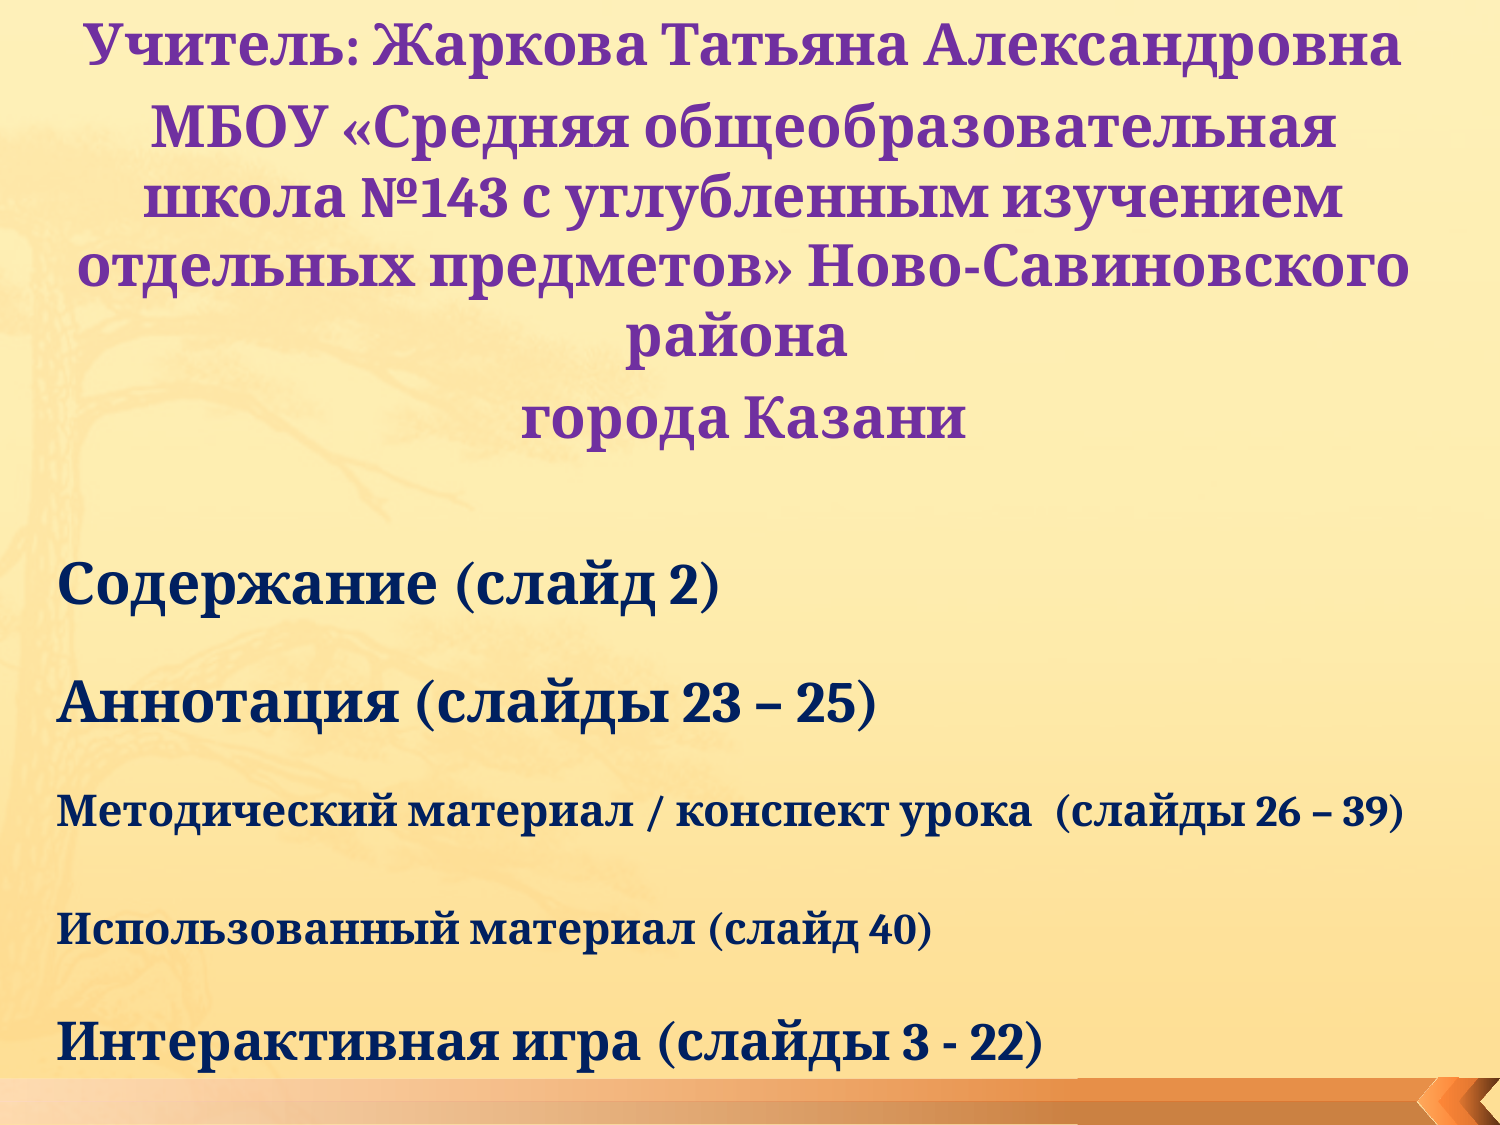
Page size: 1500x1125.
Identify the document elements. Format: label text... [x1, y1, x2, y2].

text_box Учитель: Жаркова Татьяна Александровна МБОУ «Средняя общеобразовательная школа №143 с углубленным изучением отдельных предметов» Ново-Савиновского района города Казани [41, 0, 1447, 480]
text_box Интерактивная игра (слайды 3 - 22) [41, 999, 1092, 1094]
text_box Методический материал / конспект урока (слайды 26 – 39) [41, 775, 1459, 870]
text_box Аннотация (слайды 23 – 25) [41, 656, 1092, 752]
text_box Использованный материал (слайд 40) [41, 893, 1092, 988]
subtitle Содержание (слайд 2) [41, 538, 1092, 634]
